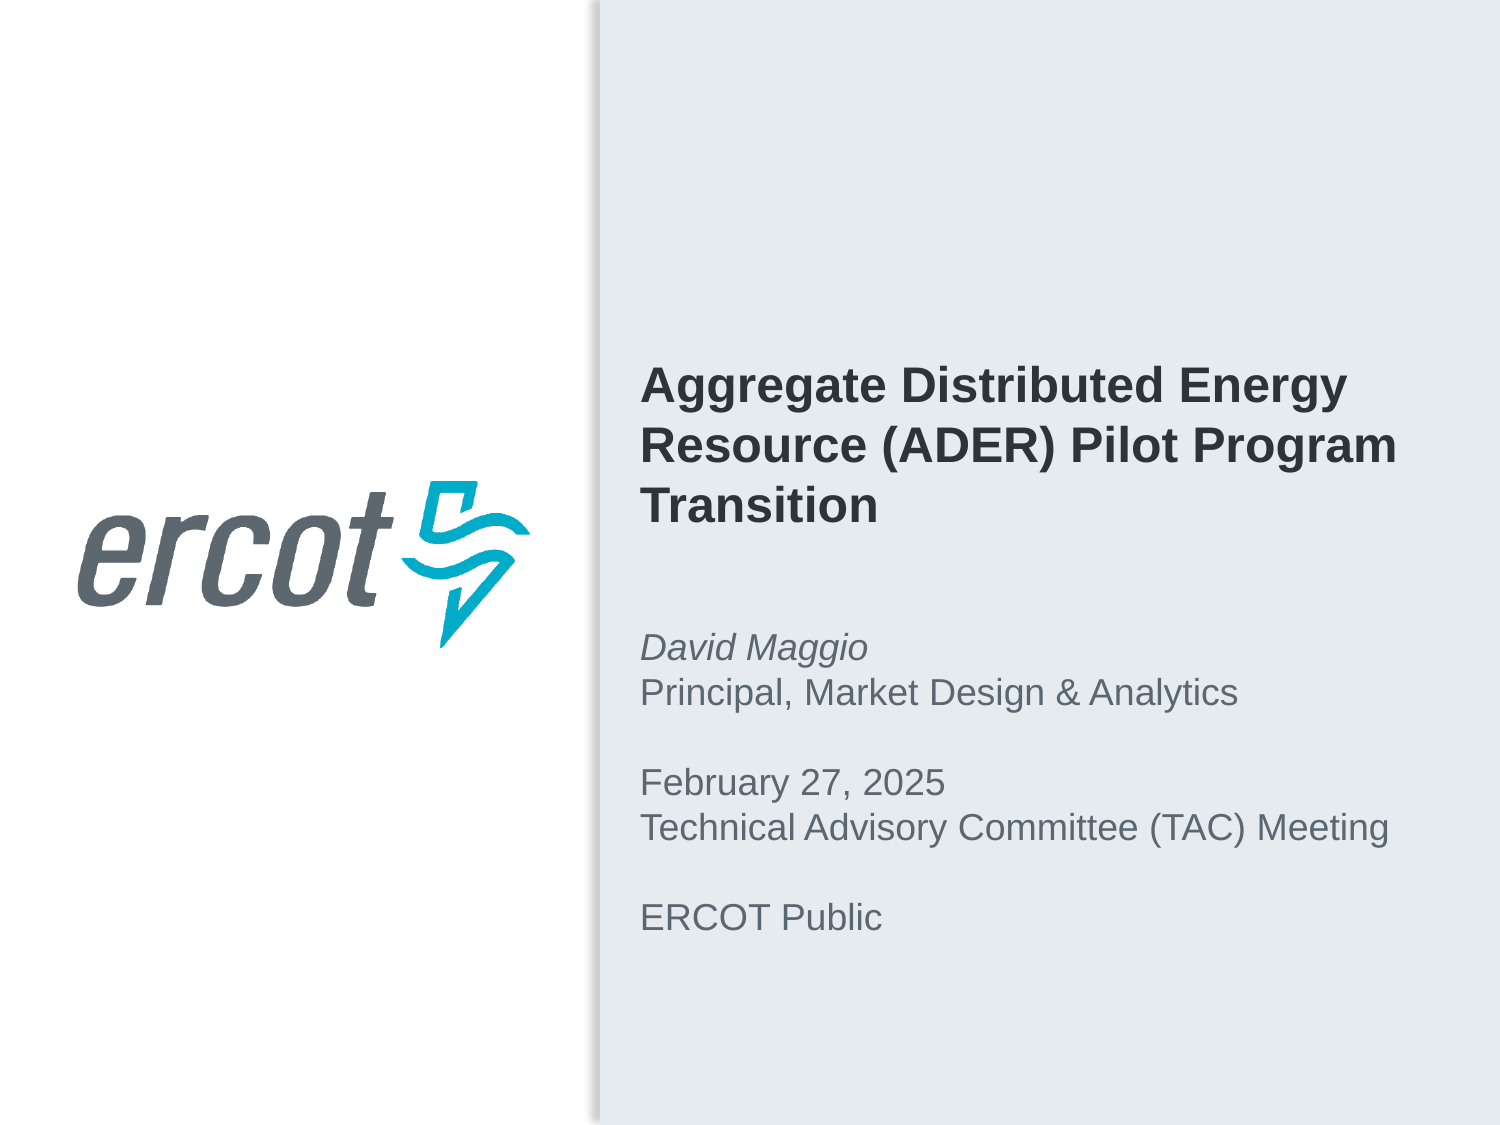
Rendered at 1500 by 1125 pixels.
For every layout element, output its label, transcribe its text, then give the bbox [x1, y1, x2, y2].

text_box Aggregate Distributed Energy Resource (ADER) Pilot Program Transition David Maggio Principal, Market Design & Analytics February 27, 2025 Technical Advisory Committee (TAC) Meeting ERCOT Public [624, 345, 1500, 946]
picture [68, 471, 538, 654]
